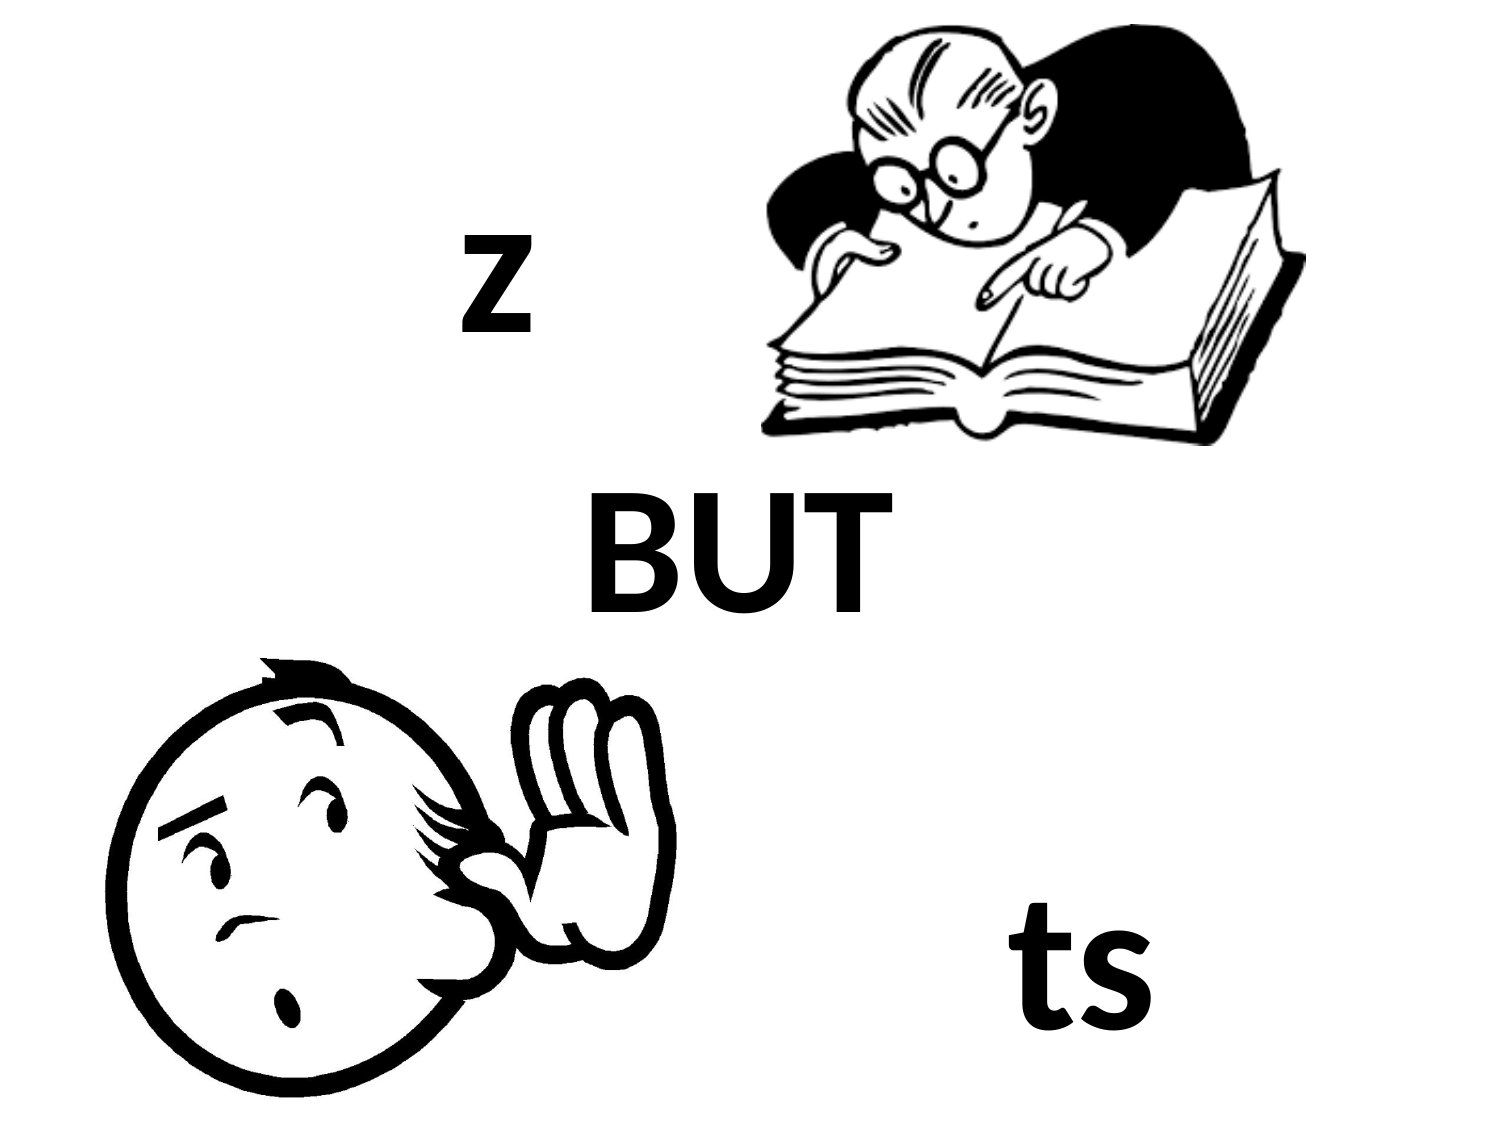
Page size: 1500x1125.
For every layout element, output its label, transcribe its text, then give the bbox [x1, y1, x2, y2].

text_box z [442, 124, 552, 380]
picture [99, 658, 685, 1104]
text_box BUT [566, 422, 910, 657]
picture [761, 23, 1306, 447]
text_box ts [992, 822, 1172, 1078]
